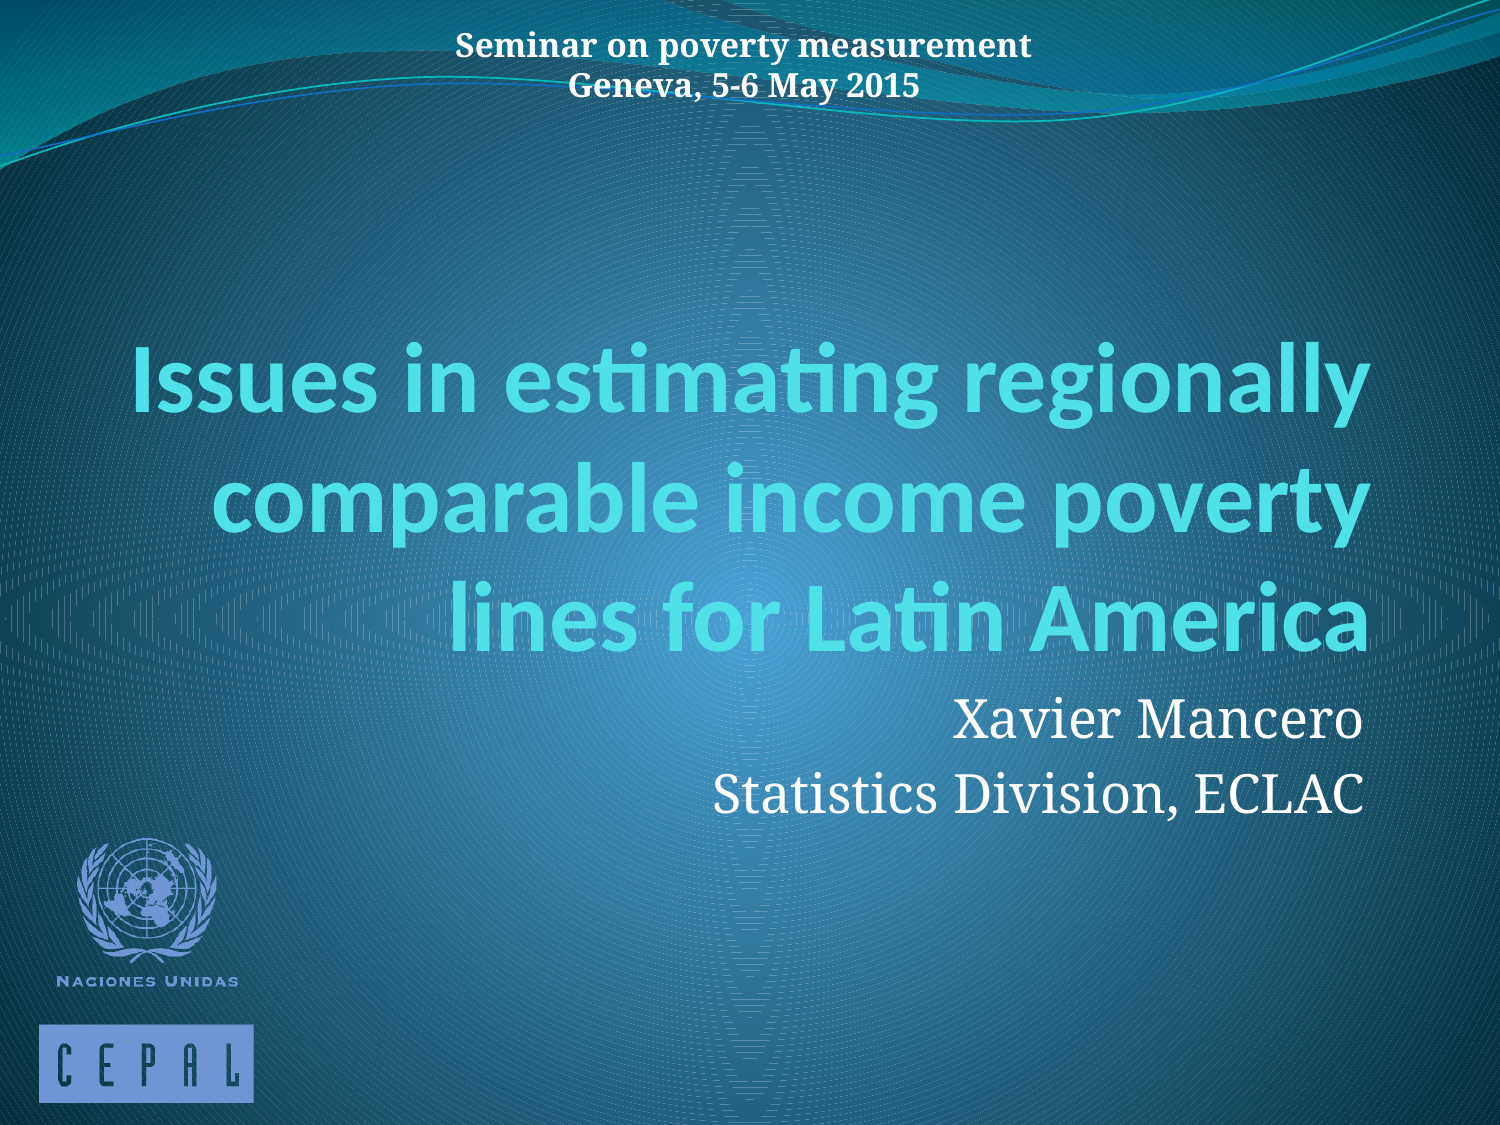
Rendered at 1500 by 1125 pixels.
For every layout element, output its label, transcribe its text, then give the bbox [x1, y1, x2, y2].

text_box Seminar on poverty measurement Geneva, 5-6 May 2015 [64, 16, 1424, 112]
title Issues in estimating regionally comparable income poverty lines for Latin America [87, 371, 1376, 672]
subtitle Xavier Mancero Statistics Division, ECLAC [87, 676, 1376, 965]
picture [37, 837, 254, 1103]
